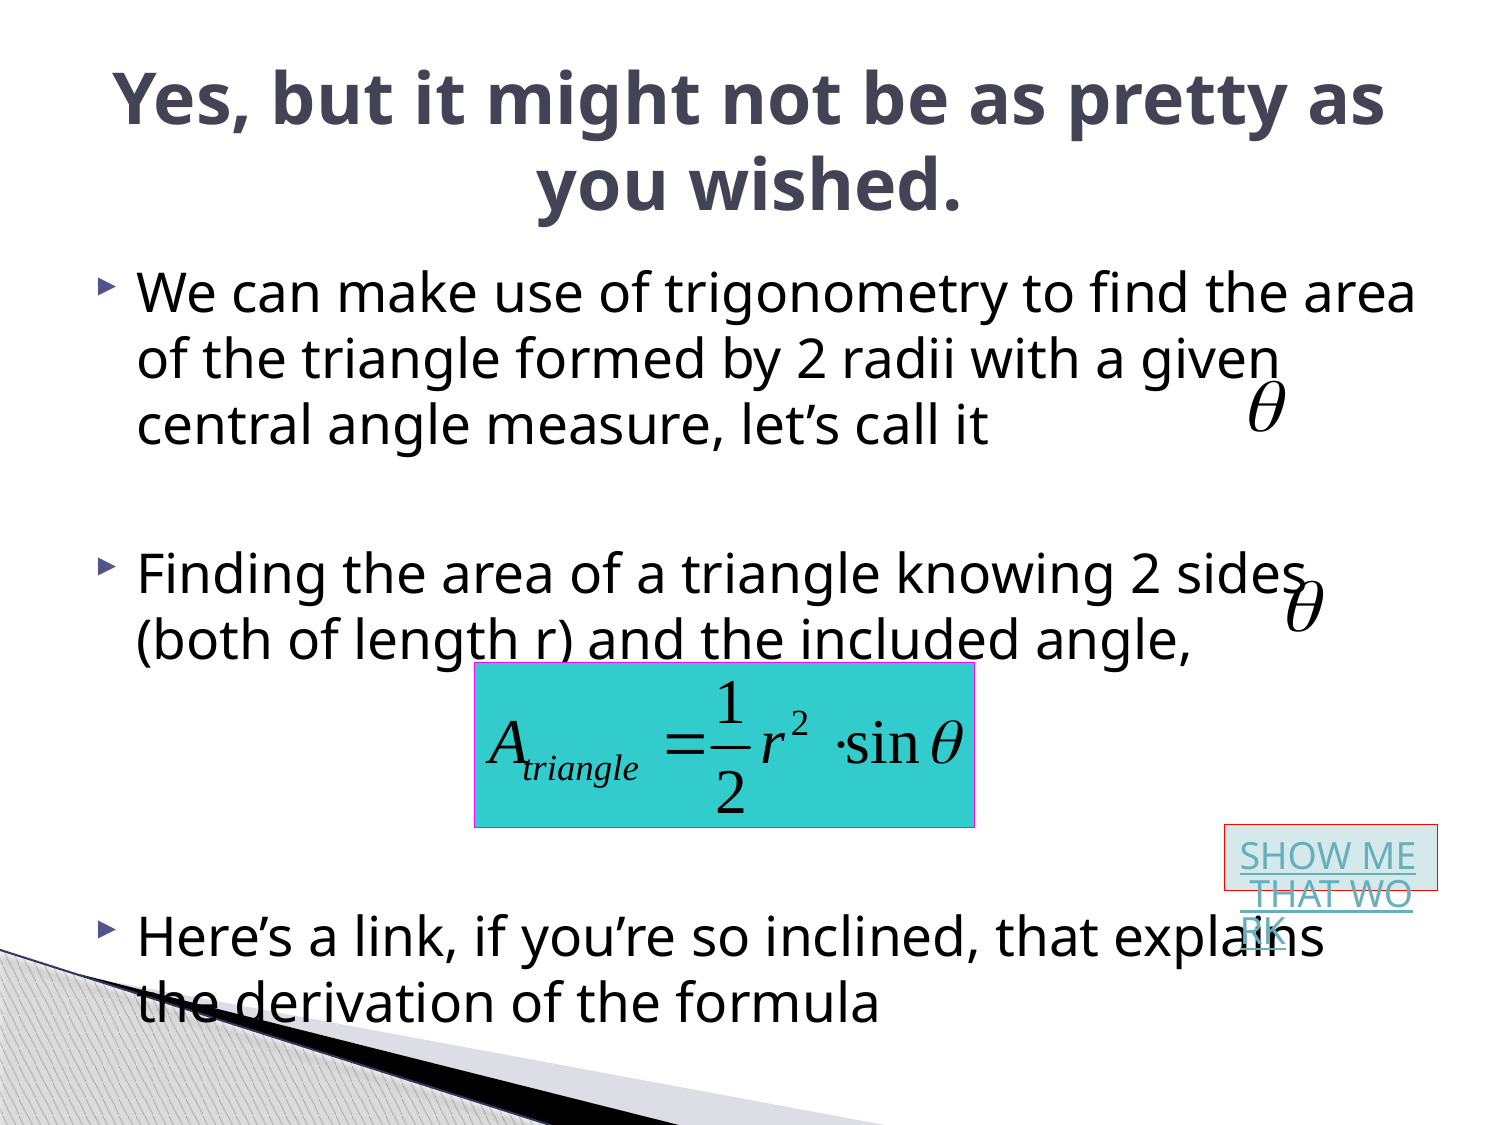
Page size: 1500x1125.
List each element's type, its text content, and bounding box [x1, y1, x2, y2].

text_box SHOW ME THAT WORK [1224, 824, 1438, 891]
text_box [474, 662, 976, 828]
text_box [1274, 562, 1338, 651]
title Yes, but it might not be as pretty as you wished. [75, 45, 1425, 233]
list We can make use of trigonometry to find the area of the triangle formed by 2 radii with a given central angle measure, let’s call it Finding the area of a triangle knowing 2 sides (both of length r) and the included angle, Here’s a link, if you’re so inclined, that explains the derivation of the formula [62, 249, 1438, 1048]
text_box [1237, 362, 1301, 451]
